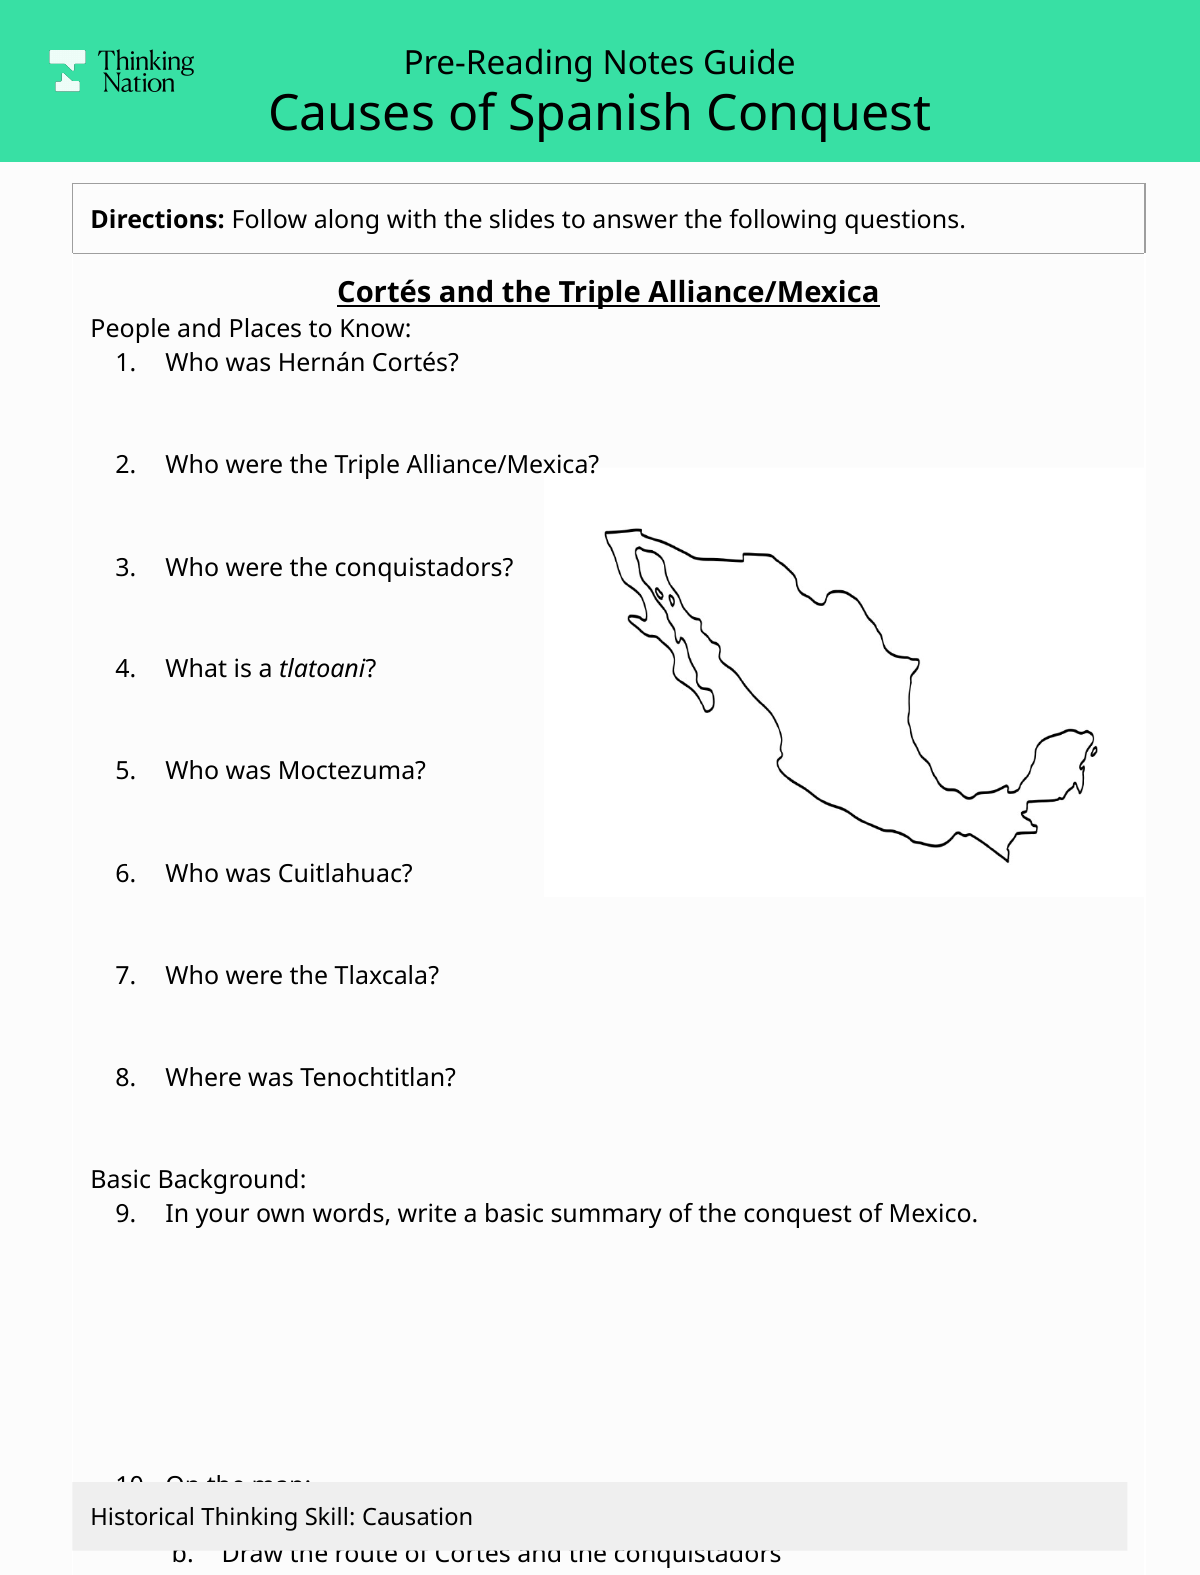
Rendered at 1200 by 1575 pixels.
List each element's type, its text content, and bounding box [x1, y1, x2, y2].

picture [629, 381, 1059, 984]
text_box Historical Thinking Skill: Causation [72, 1482, 1128, 1551]
picture [33, 35, 199, 105]
text_box Pre-Reading Notes Guide Causes of Spanish Conquest [0, 0, 1200, 162]
table_cell Cortés and the Triple Alliance/Mexica People and Places to Know: Who was Hernán Cortés? Who were the Triple Alliance/Mexica? Who were the conquistadors? What is a tlatoani? Who was Moctezuma? Who was Cuitlahuac? Who were the Tlaxcala? Where was Tenochtitlan? Basic Background: In your own words, write a basic summary of the conquest of Mexico. On the map: Label Tenochtitlan Draw the route of Cortés and the conquistadors Color the boundaries of the Triple Alliance Label the area controlled by the Tlaxcalans [73, 254, 1144, 1575]
table_header Directions: Follow along with the slides to answer the following questions. [73, 184, 1144, 253]
